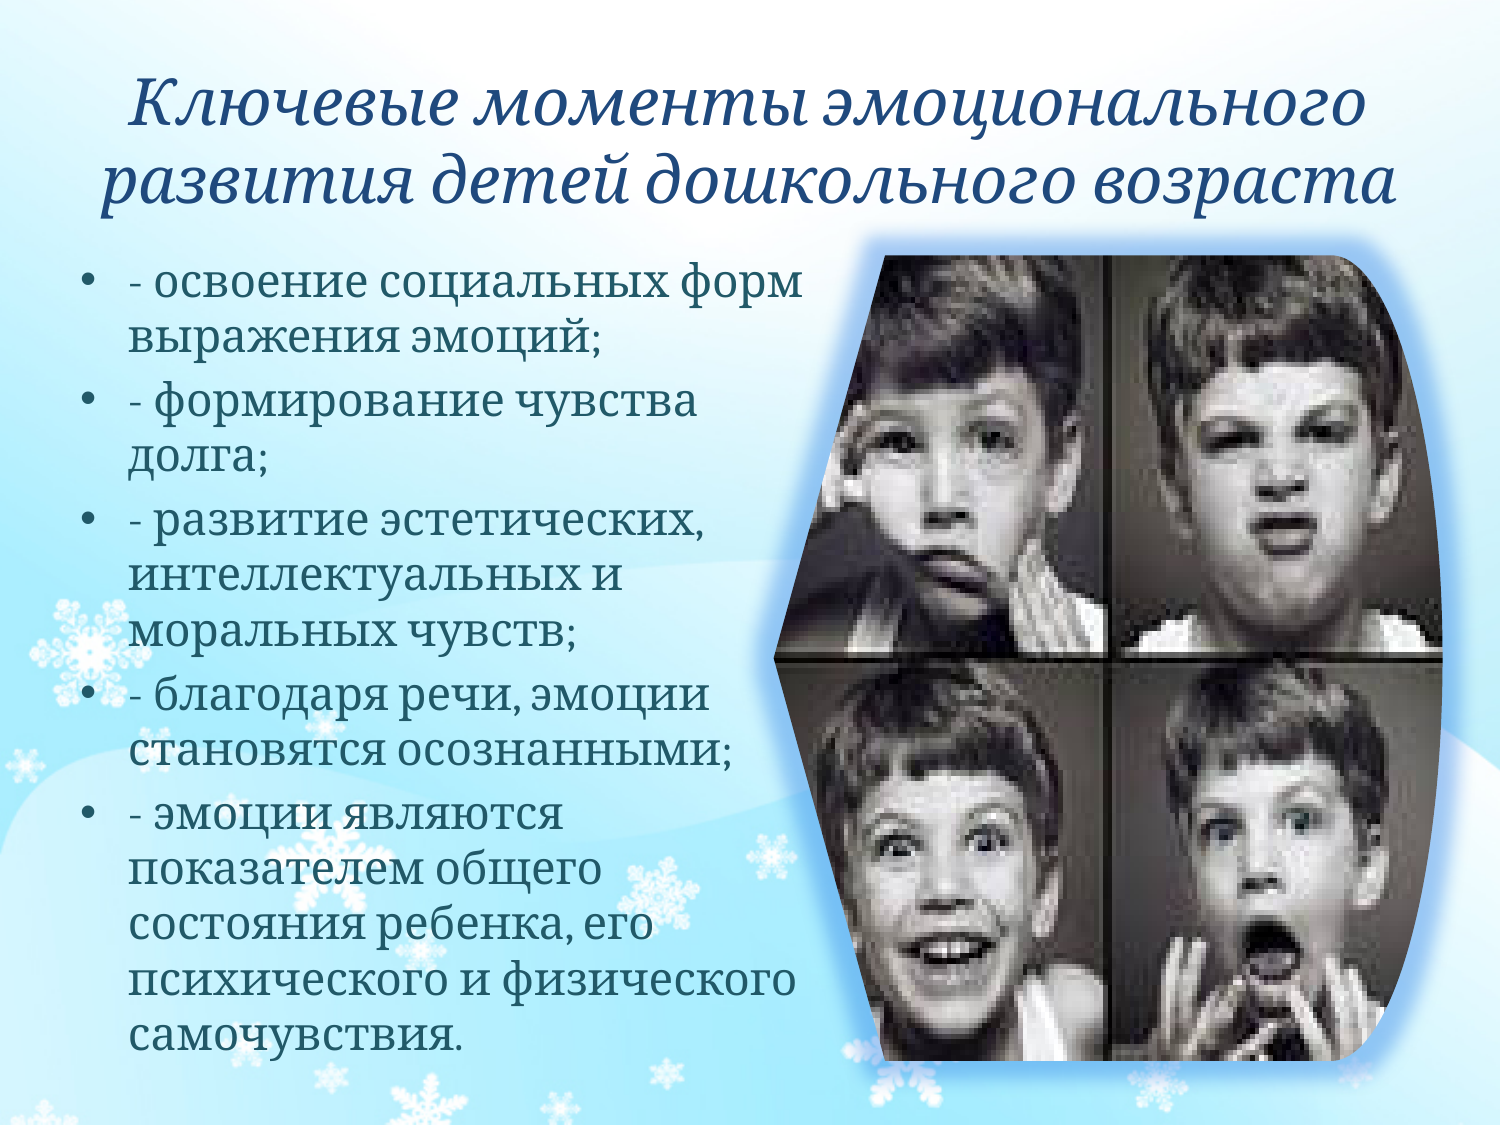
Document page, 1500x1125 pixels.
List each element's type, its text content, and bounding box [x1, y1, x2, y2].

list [773, 255, 1443, 1062]
picture [0, 0, 1500, 1125]
list - освоение социальных форм выражения эмоций; - формирование чувства долга; - развитие эстетических, интеллектуальных и моральных чувств; - благодаря речи, эмоции становятся осознанными; - эмоции являются показателем общего состояния ребенка, его психического и физического самочувствия. [64, 243, 845, 1083]
title Ключевые моменты эмоционального развития детей дошкольного возраста [75, 45, 1425, 233]
